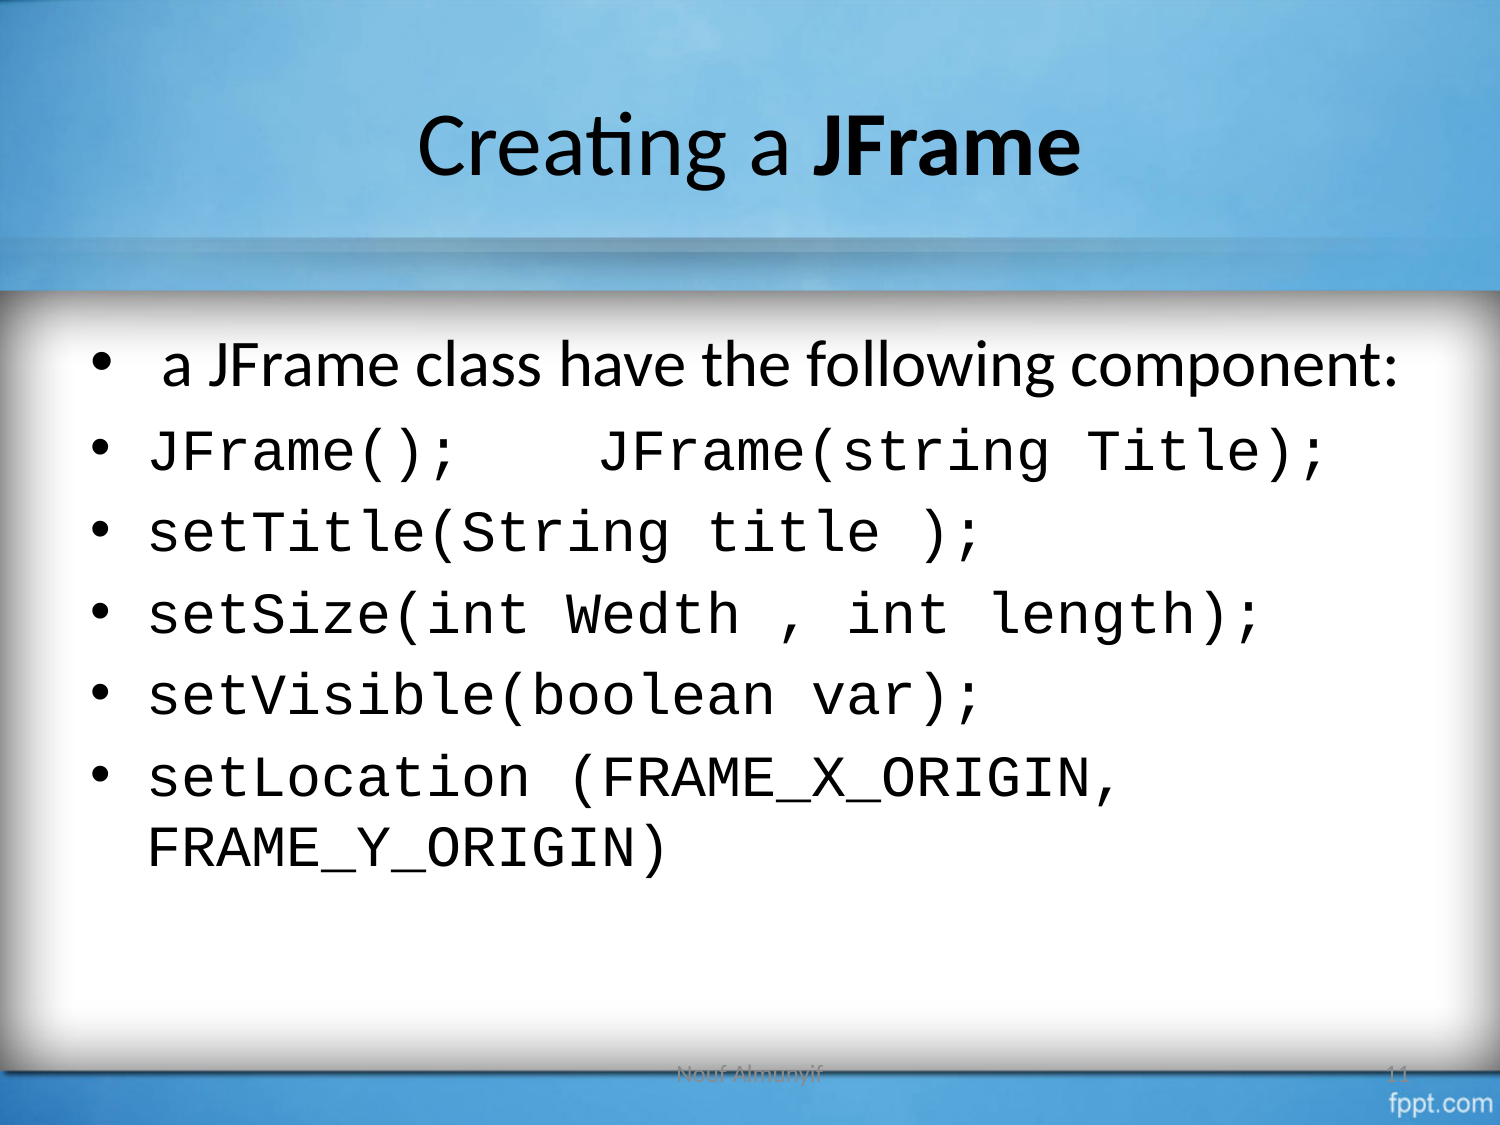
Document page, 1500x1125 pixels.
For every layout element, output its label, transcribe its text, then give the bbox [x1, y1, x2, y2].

list a JFrame class have the following component: JFrame(); JFrame(string Title); setTitle(String title ); setSize(int Wedth , int length); setVisible(boolean var); setLocation (FRAME_X_ORIGIN, FRAME_Y_ORIGIN) [75, 312, 1425, 1005]
picture [0, 0, 1500, 1125]
slide_number 11 [1074, 1042, 1425, 1103]
footer Nouf Almunyif [512, 1042, 988, 1103]
title Creating a JFrame [75, 45, 1425, 233]
